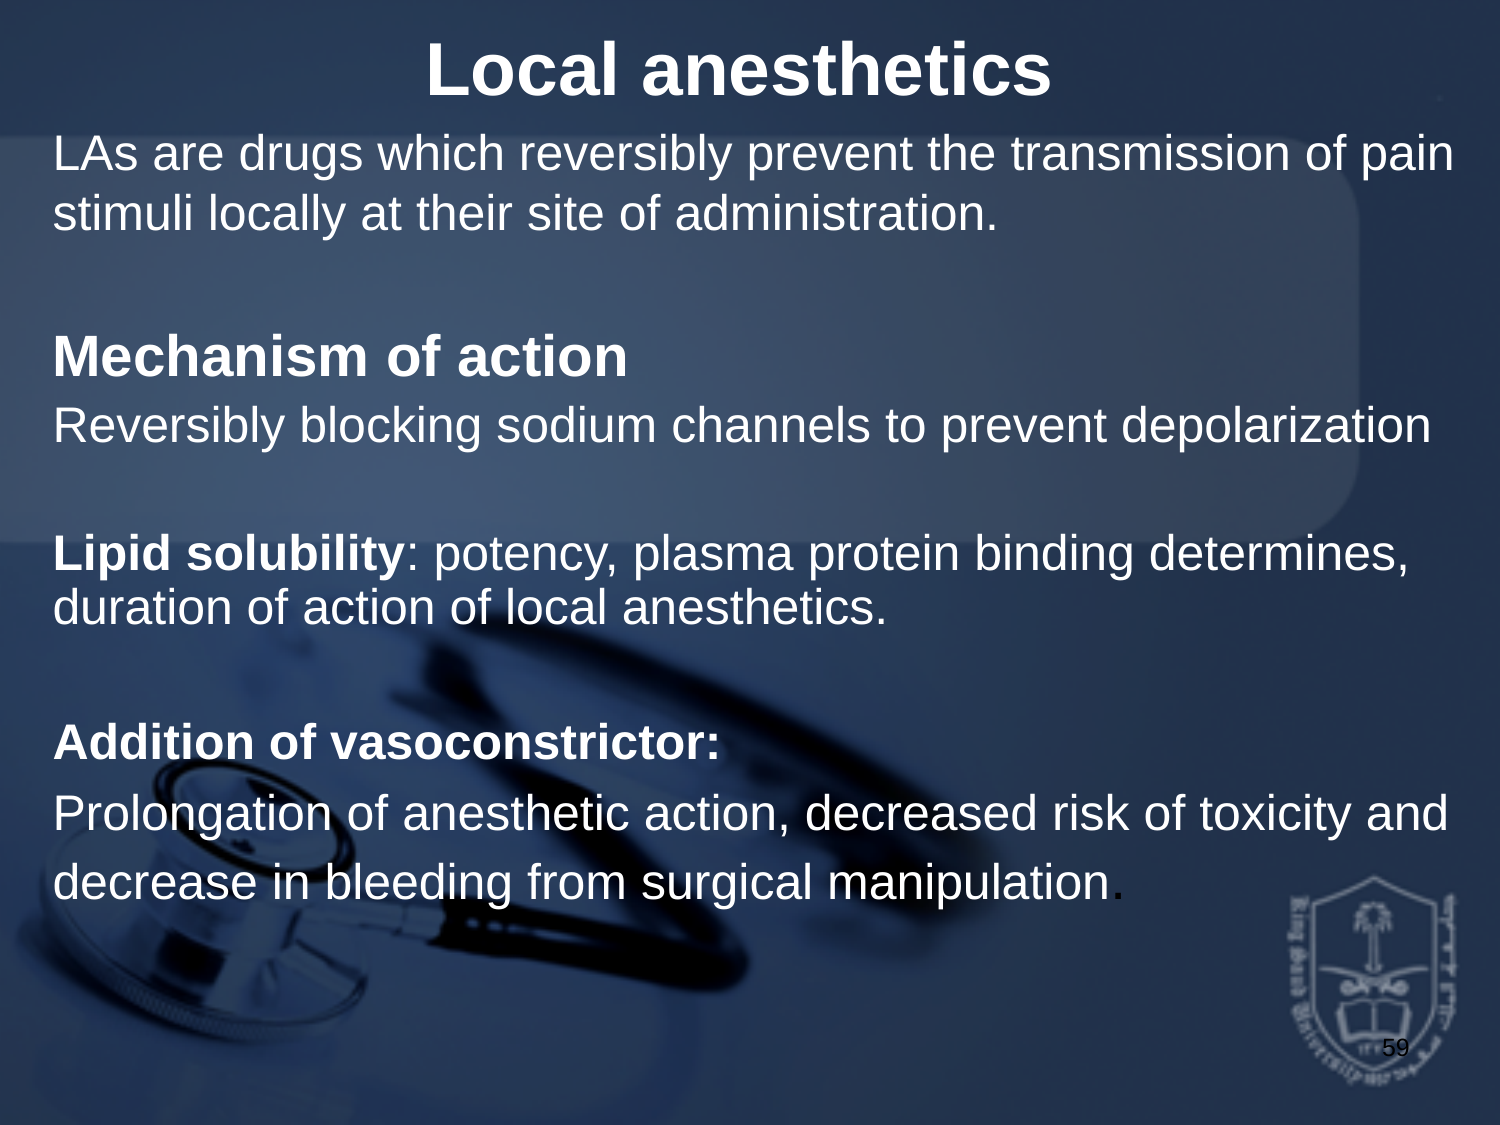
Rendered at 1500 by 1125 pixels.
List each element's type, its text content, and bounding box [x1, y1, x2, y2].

picture [0, 0, 1500, 1125]
title Local anesthetics [75, 45, 1425, 112]
list LAs are drugs which reversibly prevent the transmission of pain stimuli locally at their site of administration. Mechanism of action Reversibly blocking sodium channels to prevent depolarization Lipid solubility: potency, plasma protein binding determines, duration of action of local anesthetics. Addition of vasoconstrictor: Prolongation of anesthetic action, decreased risk of toxicity and decrease in bleeding from surgical manipulation. [37, 112, 1500, 1113]
slide_number 59 [1074, 1024, 1426, 1103]
